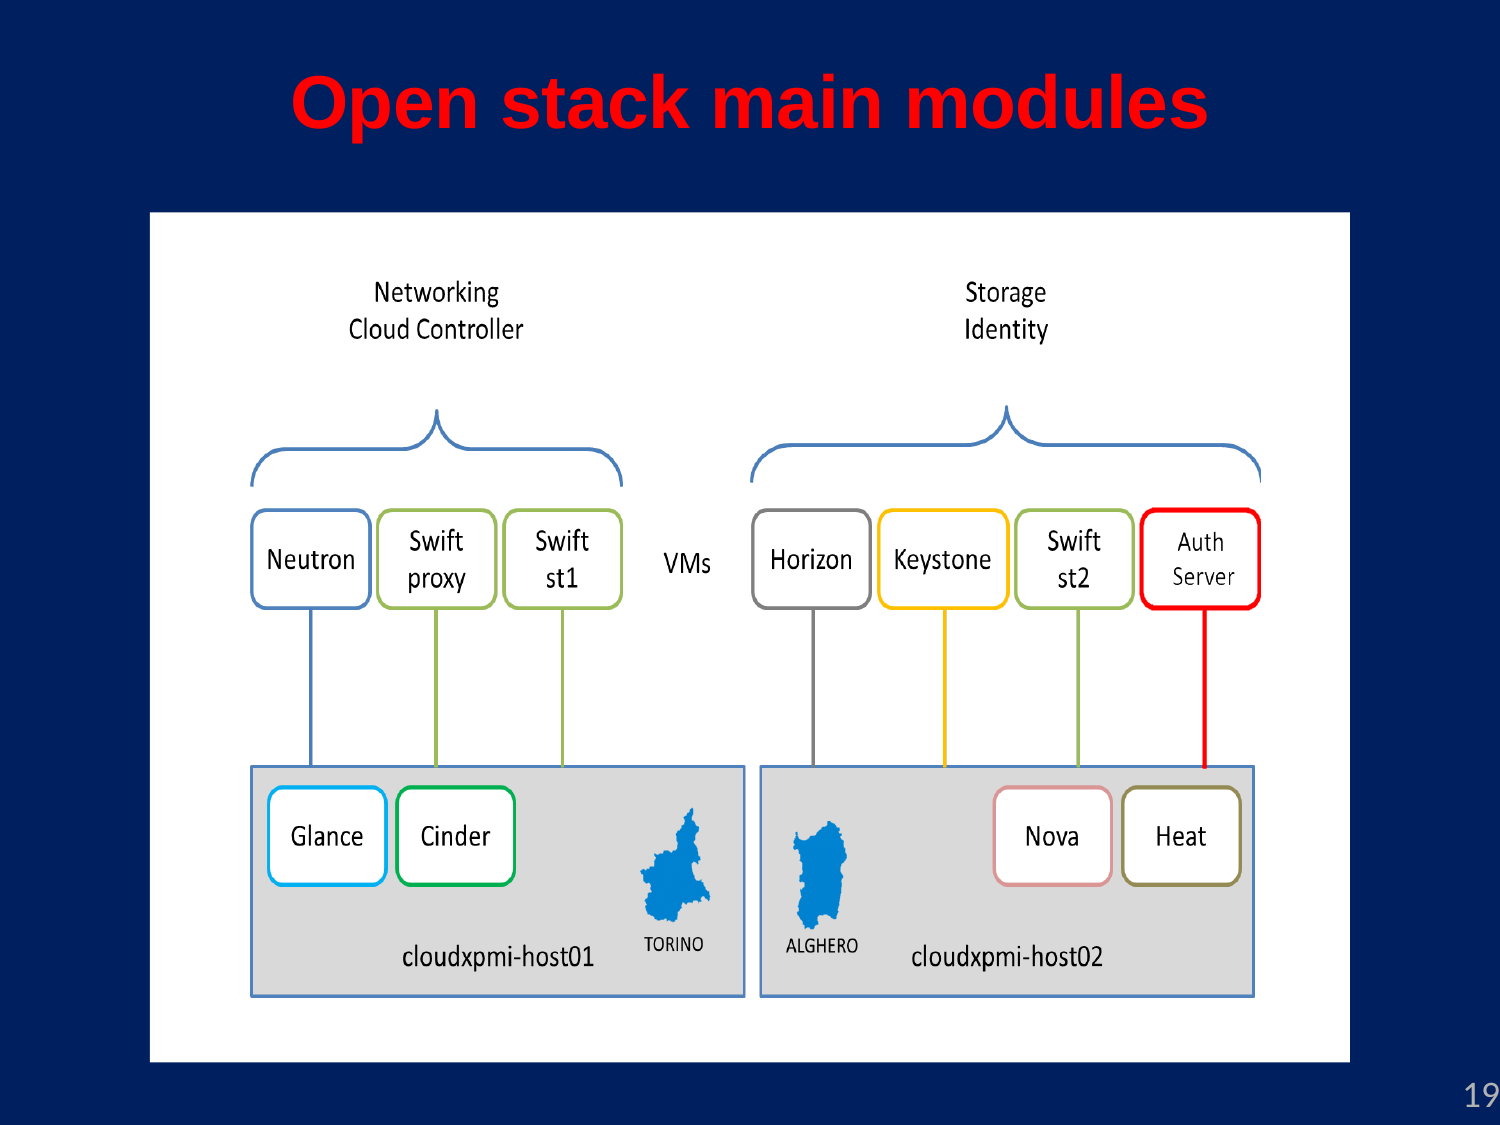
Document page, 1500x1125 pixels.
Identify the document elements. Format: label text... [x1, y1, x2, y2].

title Open stack main modules [44, 53, 1456, 145]
text_box [148, 210, 1352, 1064]
picture [249, 262, 1261, 1013]
slide_number 19 [1437, 1069, 1500, 1125]
